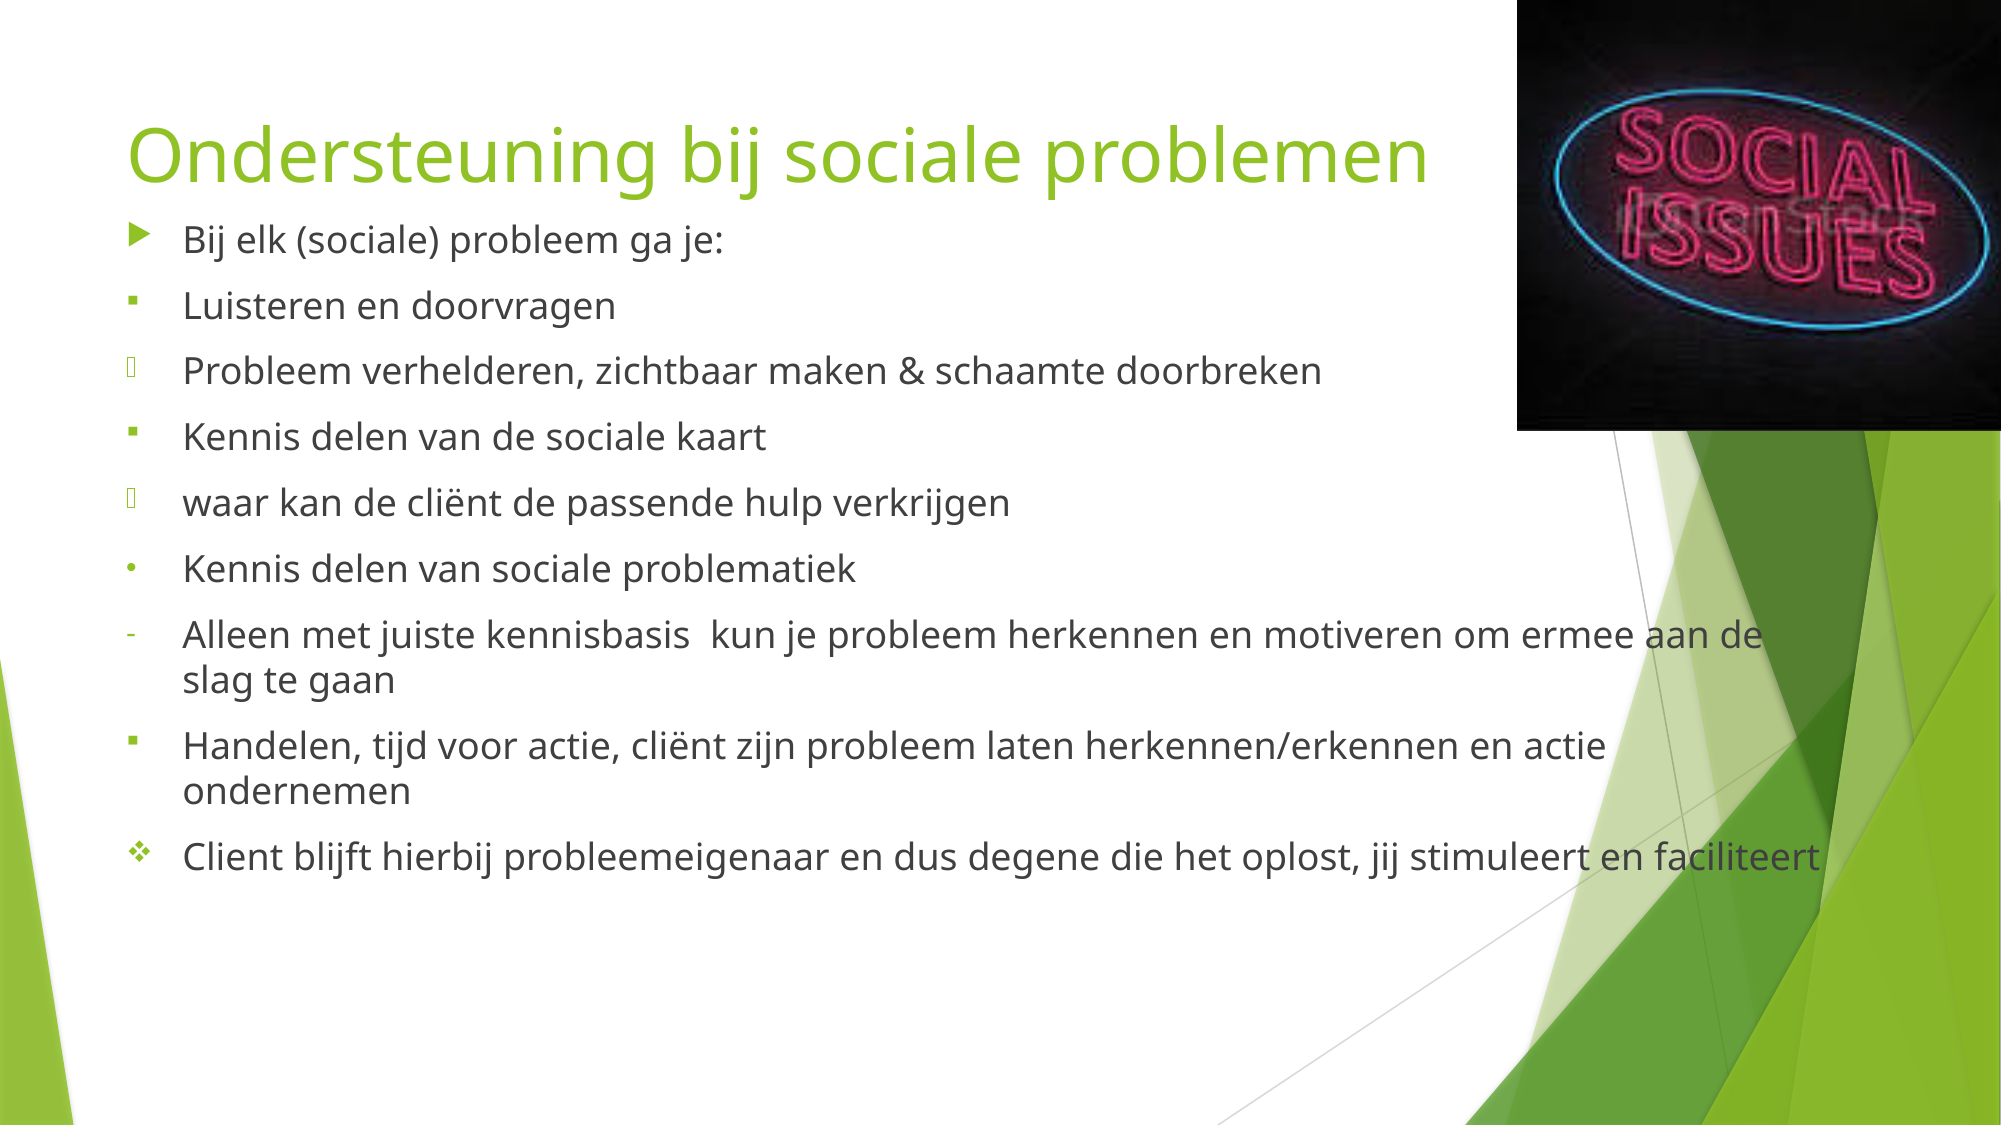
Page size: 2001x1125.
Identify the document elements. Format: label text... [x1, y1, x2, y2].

list Bij elk (sociale) probleem ga je: Luisteren en doorvragen Probleem verhelderen, zichtbaar maken & schaamte doorbreken Kennis delen van de sociale kaart waar kan de cliënt de passende hulp verkrijgen Kennis delen van sociale problematiek Alleen met juiste kennisbasis kun je probleem herkennen en motiveren om ermee aan de slag te gaan Handelen, tijd voor actie, cliënt zijn probleem laten herkennen/erkennen en actie ondernemen Client blijft hierbij probleemeigenaar en dus degene die het oplost, jij stimuleert en faciliteert [111, 208, 1843, 1125]
picture [1516, 0, 2001, 432]
title Ondersteuning bij sociale problemen [111, 99, 1511, 208]
